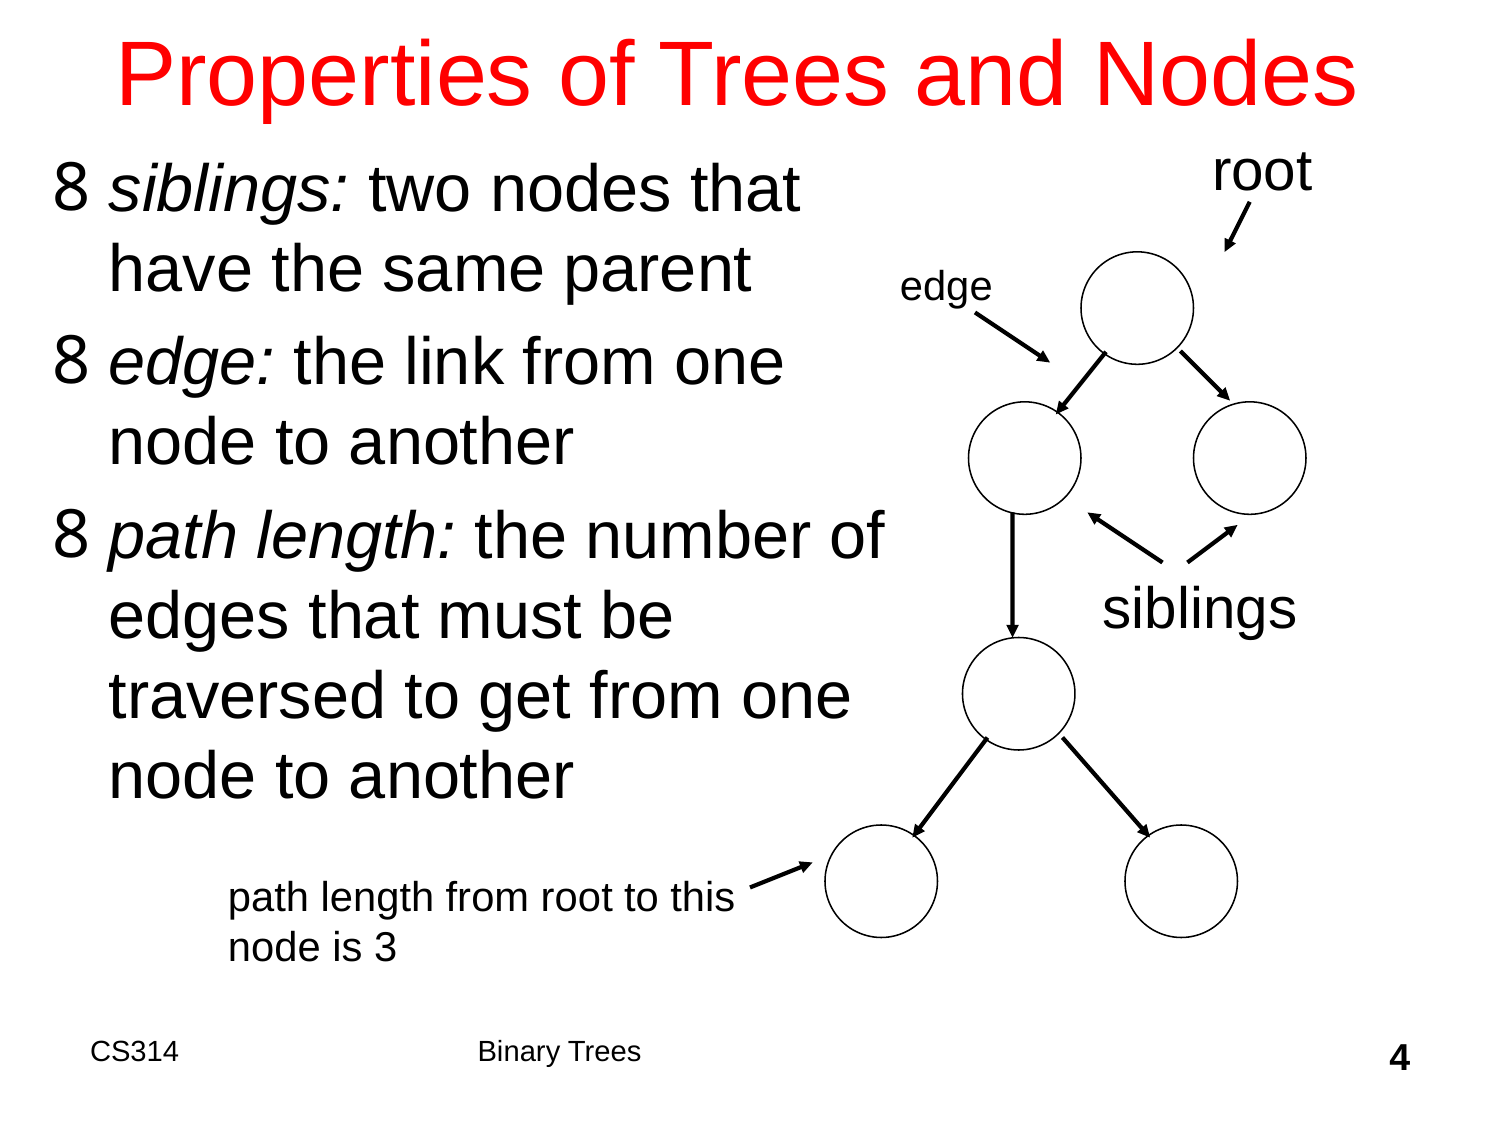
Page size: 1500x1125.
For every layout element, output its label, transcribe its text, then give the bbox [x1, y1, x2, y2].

list siblings: two nodes that have the same parent edge: the link from one node to another path length: the number of edges that must be traversed to get from one node to another [37, 137, 938, 1038]
text_box [968, 401, 1082, 515]
text_box path length from root to this node is 3 [213, 862, 751, 978]
footer Binary Trees [462, 1024, 1038, 1101]
text_box root [1197, 125, 1328, 210]
text_box [1081, 251, 1194, 365]
text_box [1087, 512, 1163, 563]
text_box edge [884, 251, 1008, 317]
text_box [974, 312, 1051, 363]
text_box [962, 637, 1075, 751]
text_box [1006, 512, 1019, 637]
text_box [1193, 401, 1307, 515]
title Properties of Trees and Nodes [75, 0, 1400, 163]
text_box [1187, 525, 1238, 563]
text_box [913, 737, 988, 836]
text_box [1224, 210, 1246, 252]
text_box [749, 861, 813, 888]
text_box [1180, 350, 1230, 401]
text_box [1055, 351, 1107, 415]
text_box [1062, 737, 1150, 836]
text_box [825, 825, 938, 938]
text_box siblings [1087, 562, 1313, 648]
text_box [1125, 825, 1238, 938]
slide_number CS314 [74, 1024, 451, 1101]
slide_number 4 [1112, 1024, 1426, 1101]
